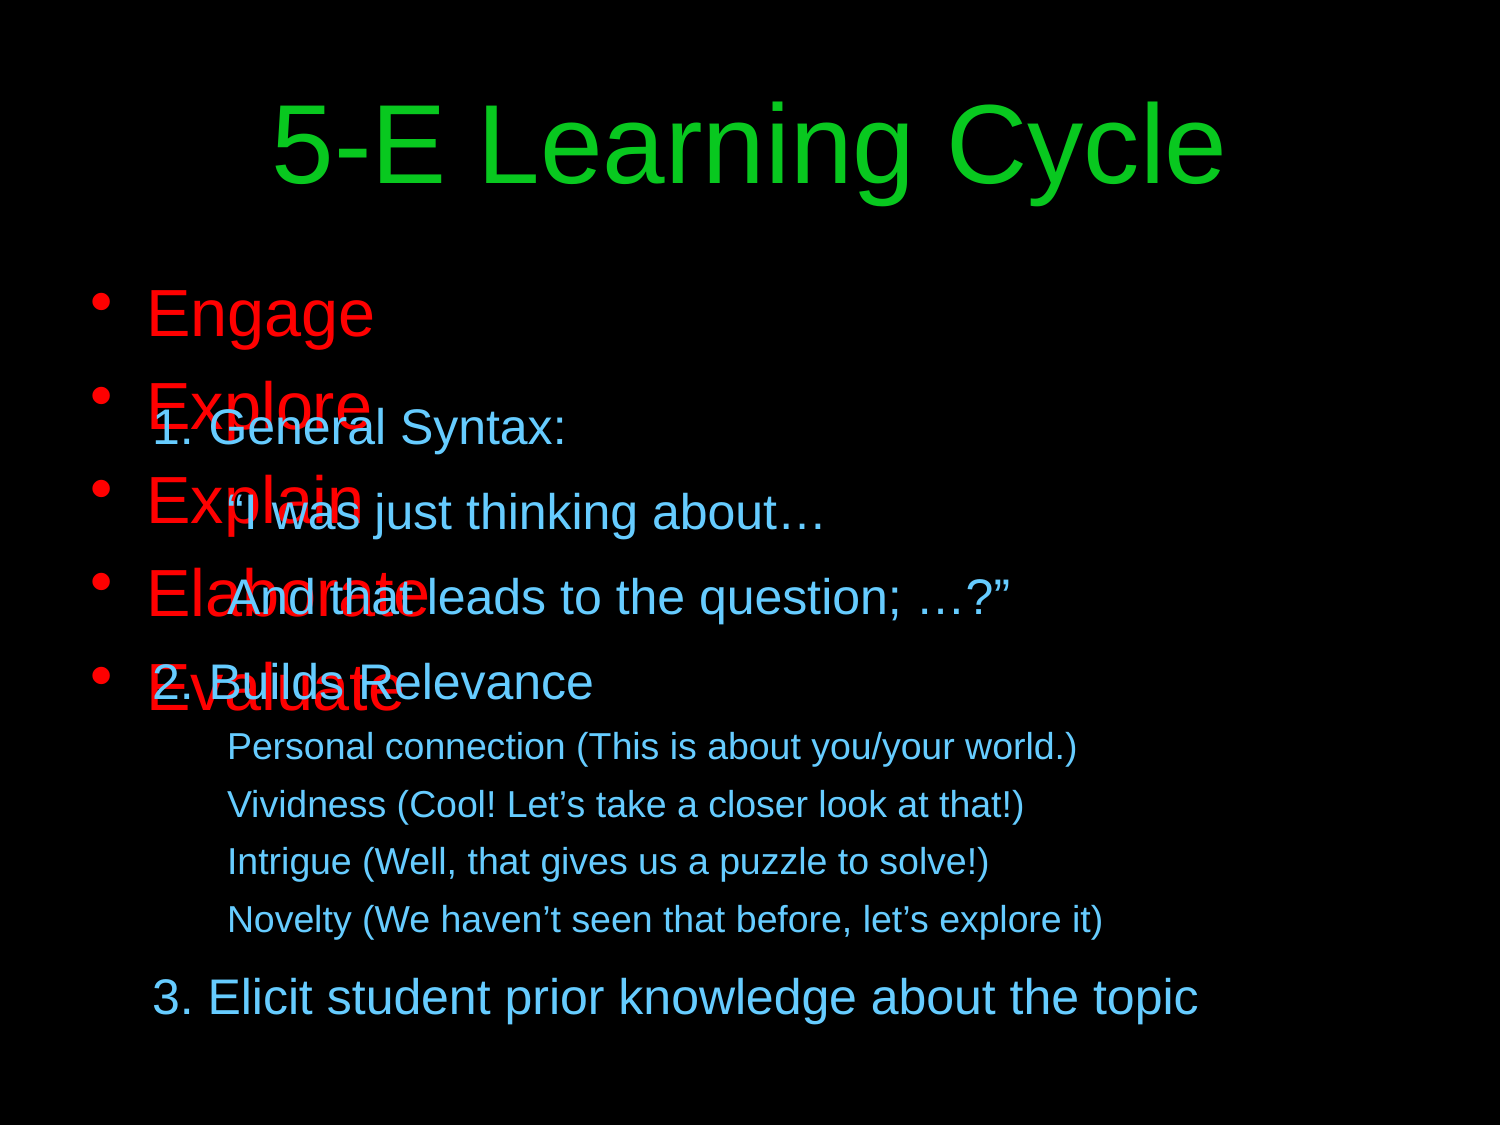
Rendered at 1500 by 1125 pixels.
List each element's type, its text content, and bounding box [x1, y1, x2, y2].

list Engage Explore Explain Elaborate Evaluate [74, 262, 1426, 1006]
text_box General Syntax: “I was just thinking about… And that leads to the question; …?” Builds Relevance Personal connection (This is about you/your world.) Vividness (Cool! Let’s take a closer look at that!) Intrigue (Well, that gives us a puzzle to solve!) Novelty (We haven’t seen that before, let’s explore it) 3. Elicit student prior knowledge about the topic [137, 387, 1425, 1033]
title 5-E Learning Cycle [74, 44, 1426, 233]
